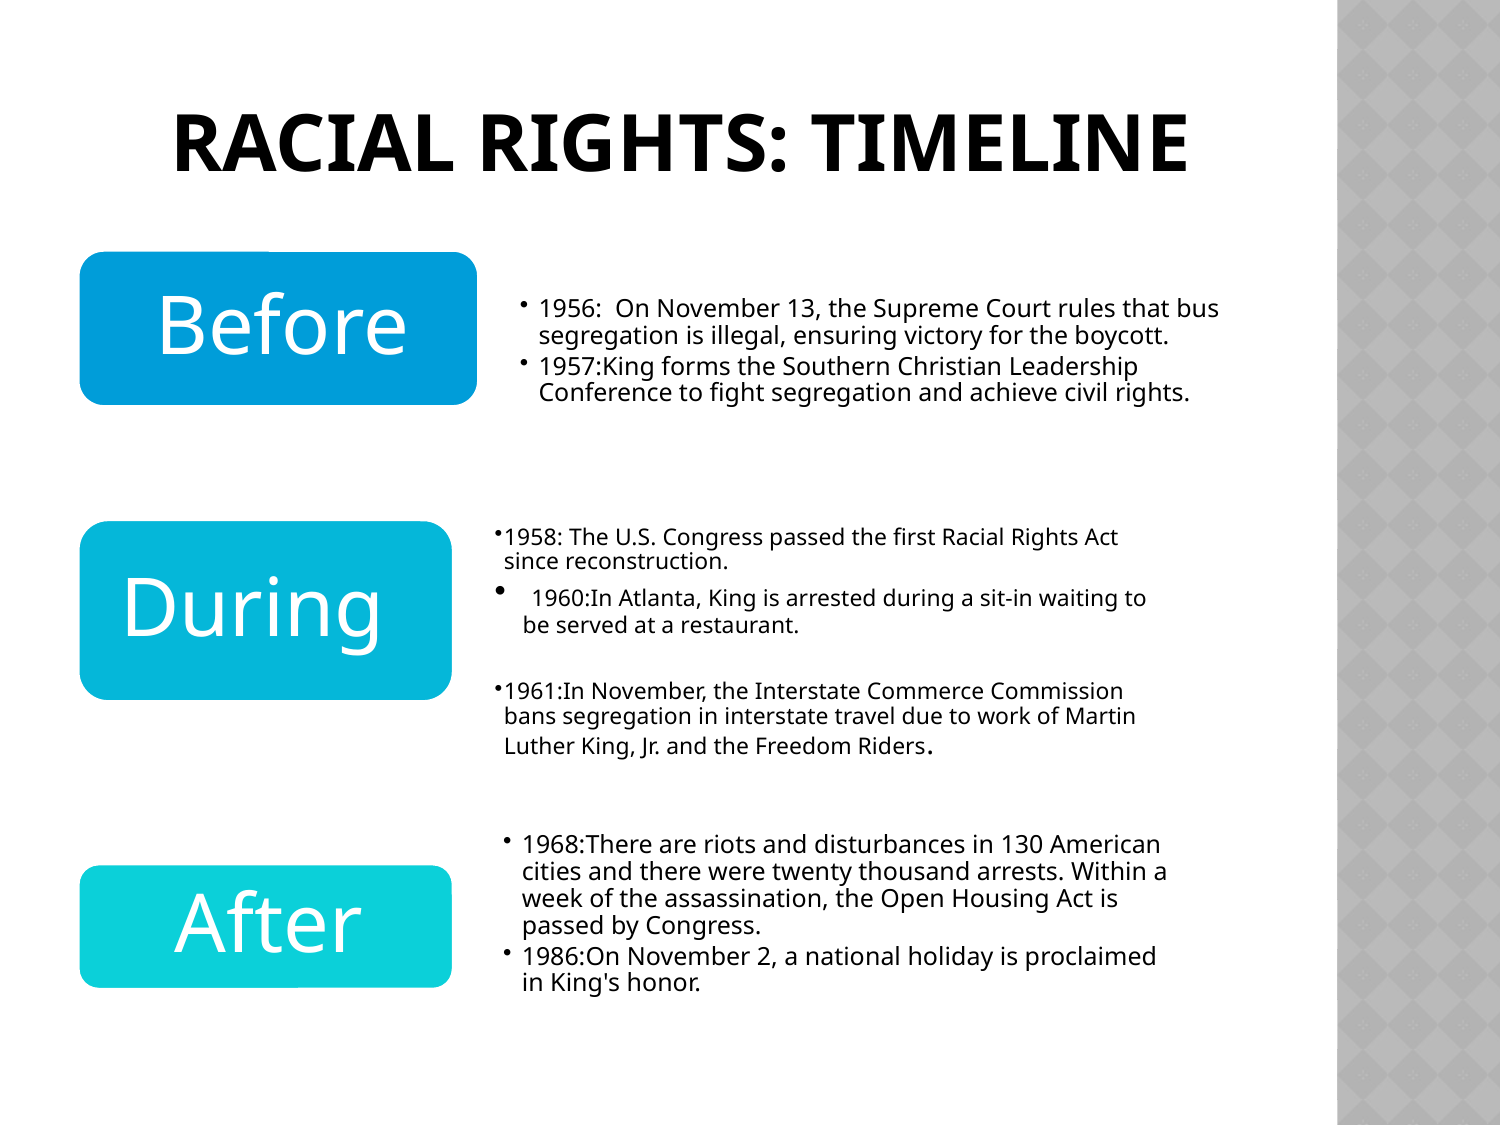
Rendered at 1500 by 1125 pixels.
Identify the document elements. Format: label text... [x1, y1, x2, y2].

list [74, 237, 1276, 1060]
title Racial rights: timeline [87, 24, 1275, 188]
